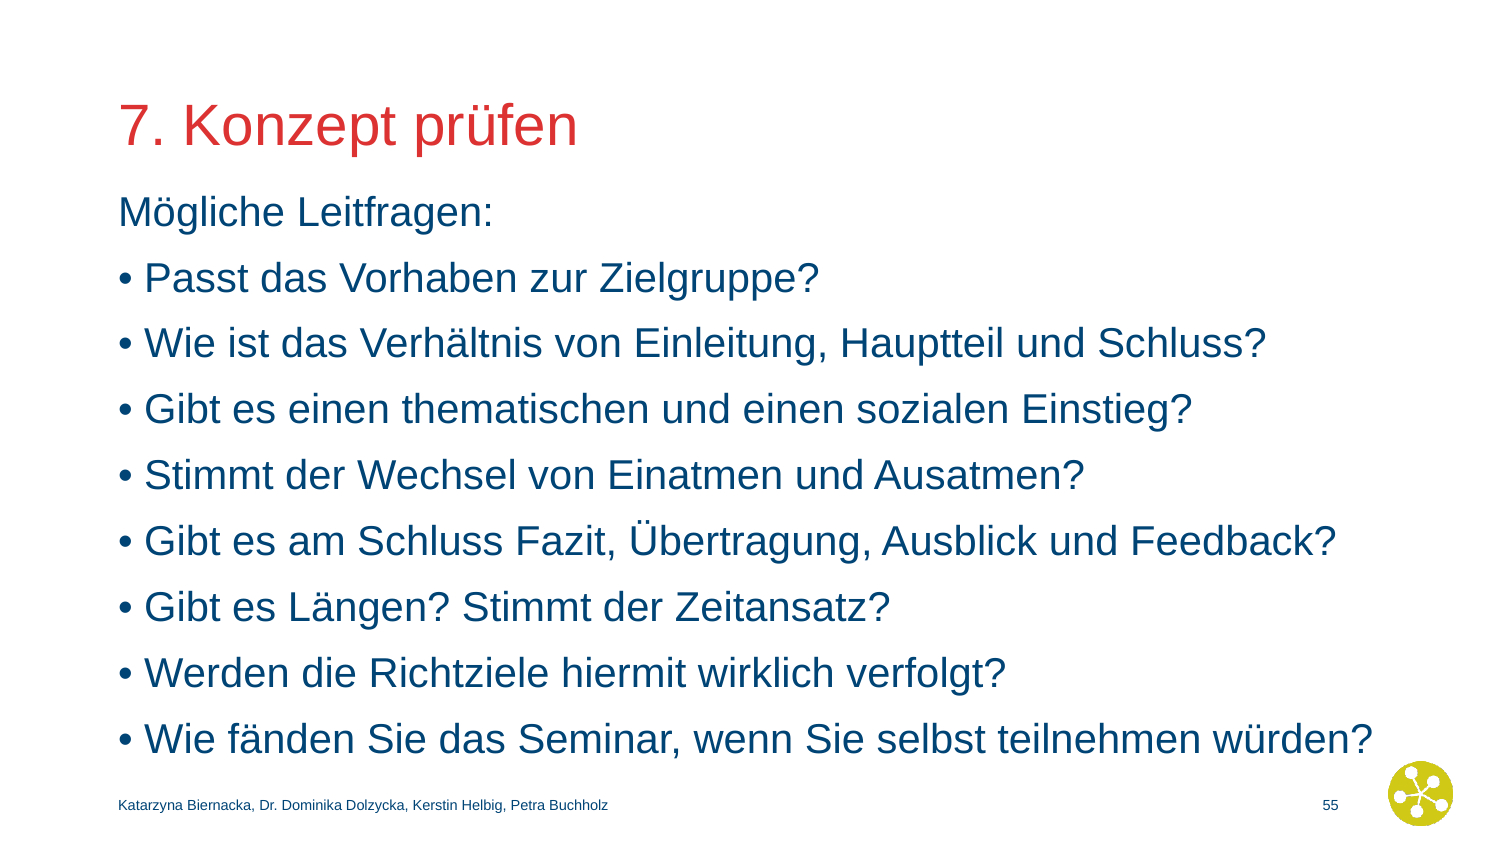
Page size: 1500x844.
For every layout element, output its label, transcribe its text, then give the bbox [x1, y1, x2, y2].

list Mögliche Leitfragen: • Passt das Vorhaben zur Zielgruppe? • Wie ist das Verhältnis von Einleitung, Hauptteil und Schluss? • Gibt es einen thematischen und einen sozialen Einstieg? • Stimmt der Wechsel von Einatmen und Ausatmen? • Gibt es am Schluss Fazit, Übertragung, Ausblick und Feedback? • Gibt es Längen? Stimmt der Zeitansatz? • Werden die Richtziele hiermit wirklich verfolgt? • Wie fänden Sie das Seminar, wenn Sie selbst teilnehmen würden? [103, 182, 1397, 760]
picture [1388, 761, 1453, 826]
footer Katarzyna Biernacka, Dr. Dominika Dolzycka, Kerstin Helbig, Petra Buchholz [103, 782, 742, 827]
slide_number 54 [1016, 782, 1354, 827]
title 7. Konzept prüfen [103, 44, 1397, 182]
